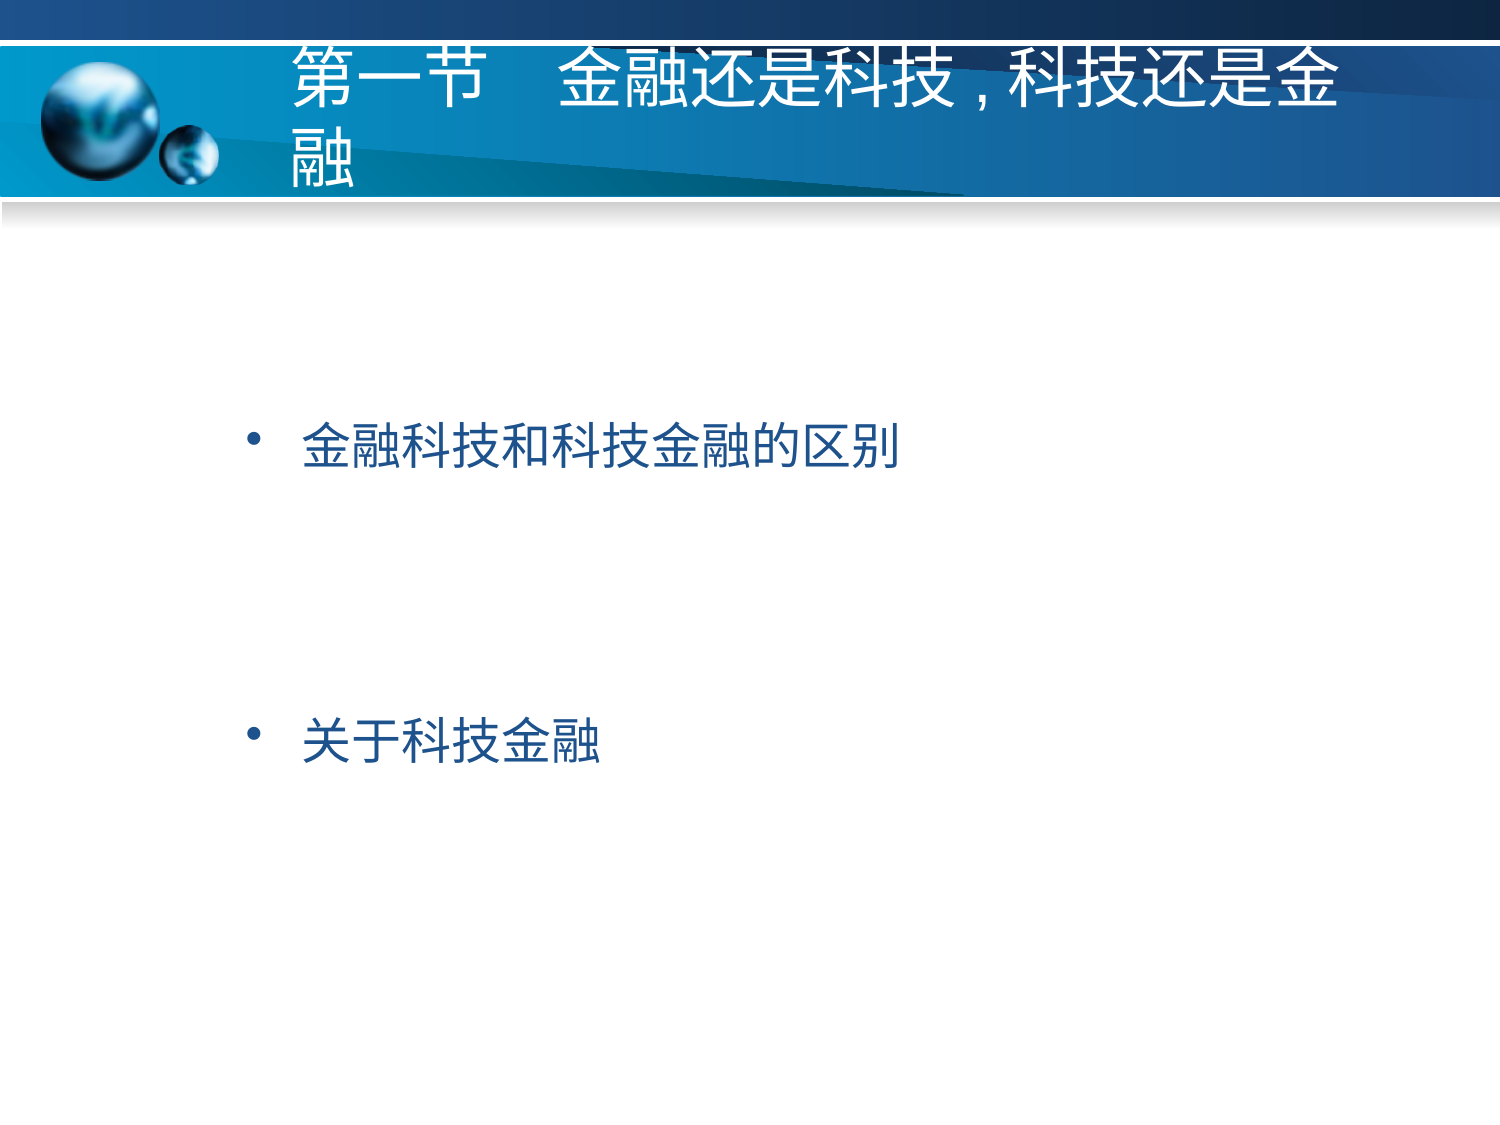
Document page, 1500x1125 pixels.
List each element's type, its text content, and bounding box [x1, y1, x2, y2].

title 第一节 金融还是科技,科技还是金融 [274, 44, 1414, 188]
text_box 金融科技和科技金融的区别 [230, 407, 1270, 482]
picture [42, 63, 159, 180]
text_box 关于科技金融 [230, 702, 1270, 777]
picture [160, 126, 218, 184]
